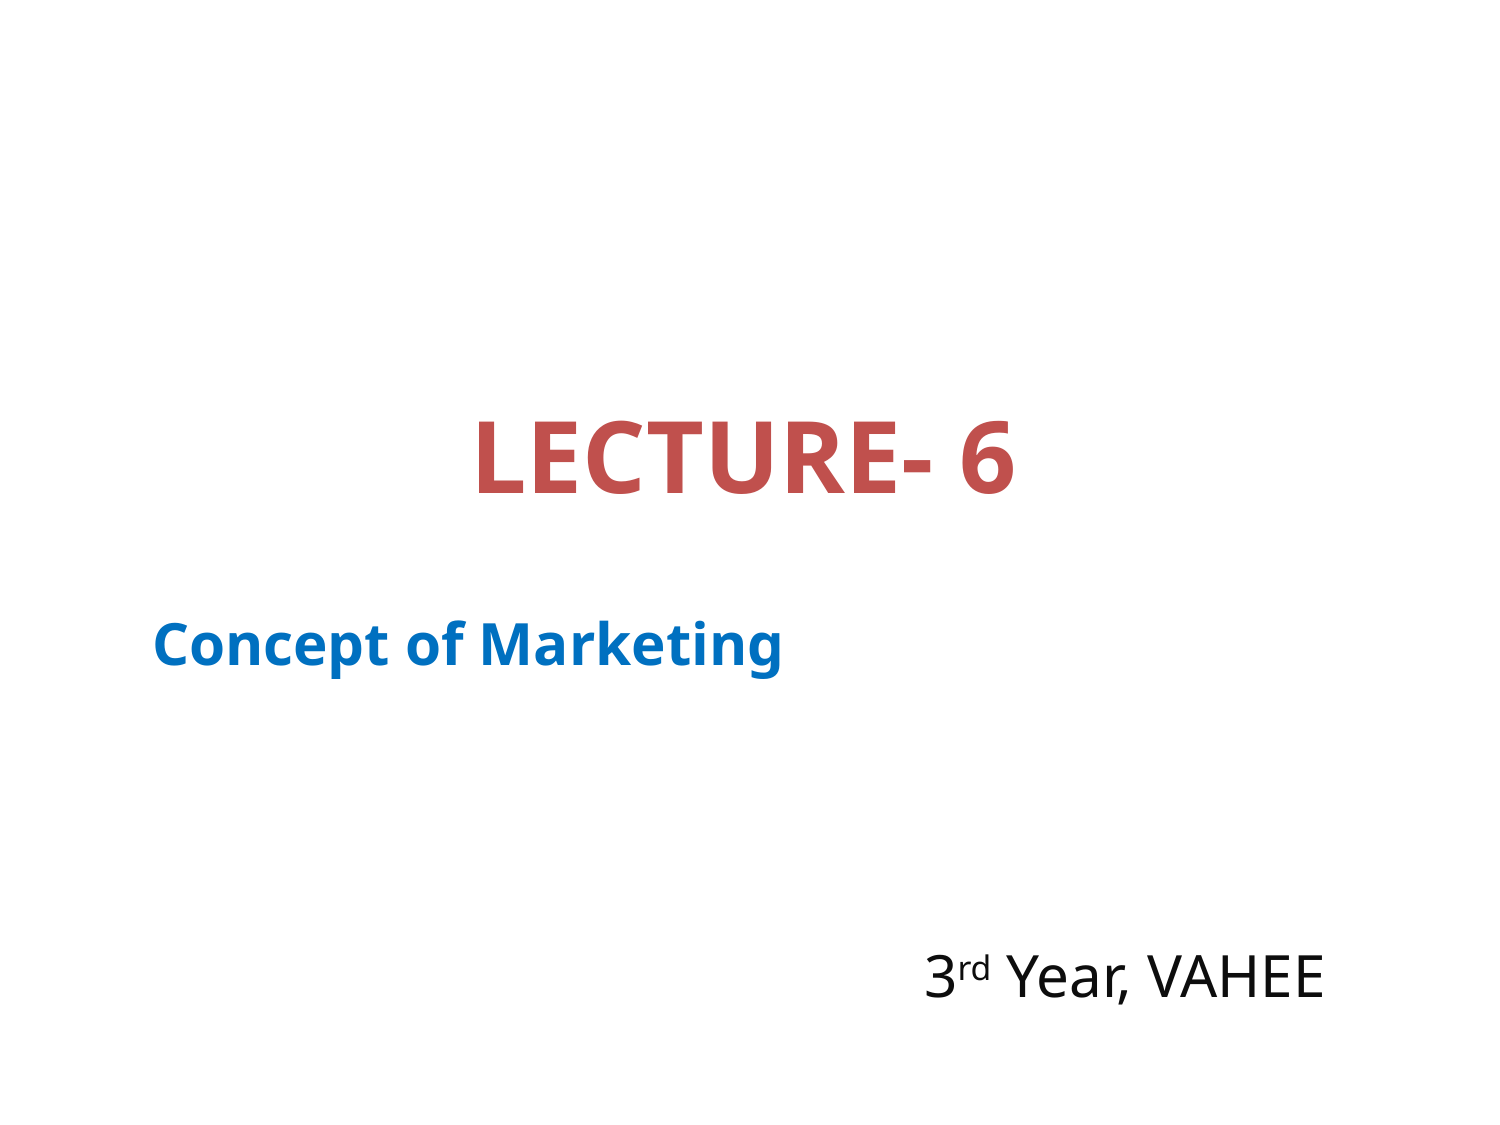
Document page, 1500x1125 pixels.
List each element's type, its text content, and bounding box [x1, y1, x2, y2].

title LECTURE- 6 [50, 174, 1438, 613]
subtitle 3rd Year, VAHEE [699, 849, 1500, 1038]
text_box Concept of Marketing [137, 600, 1376, 685]
